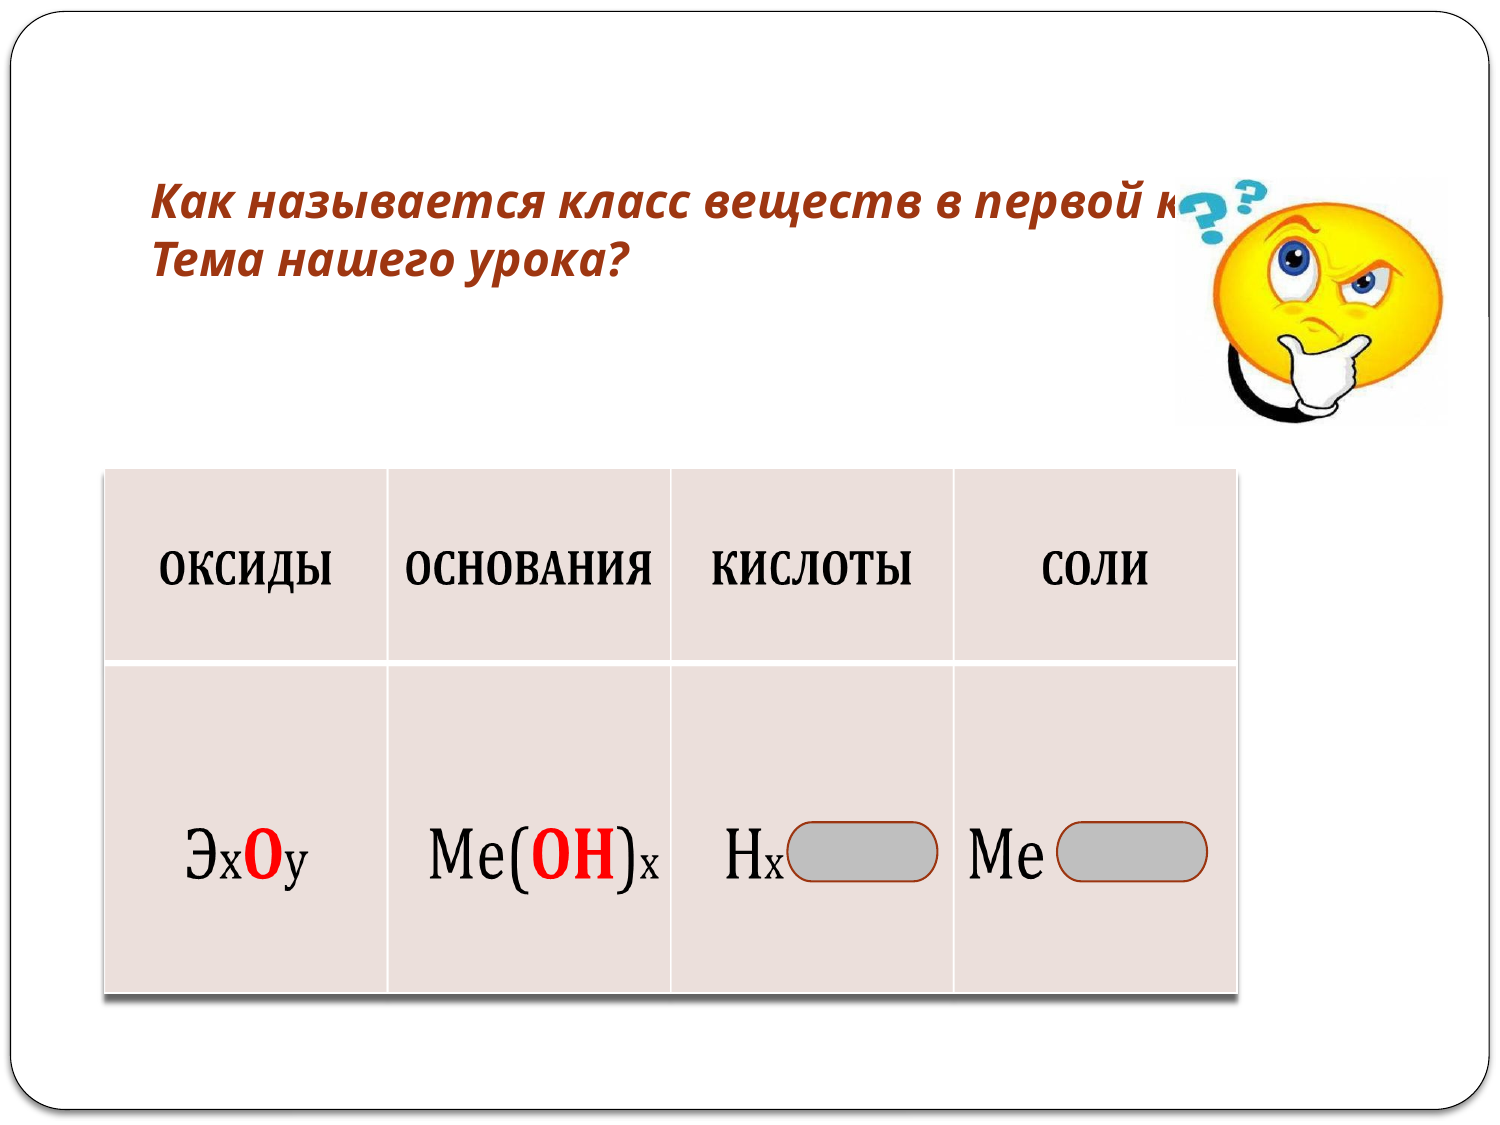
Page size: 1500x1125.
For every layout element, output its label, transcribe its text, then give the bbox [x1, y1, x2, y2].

picture [96, 466, 1247, 1013]
title Как называется класс веществ в первой колонке? Тема нашего урока? [135, 113, 1411, 302]
picture [1174, 176, 1449, 426]
list [150, 326, 1425, 988]
